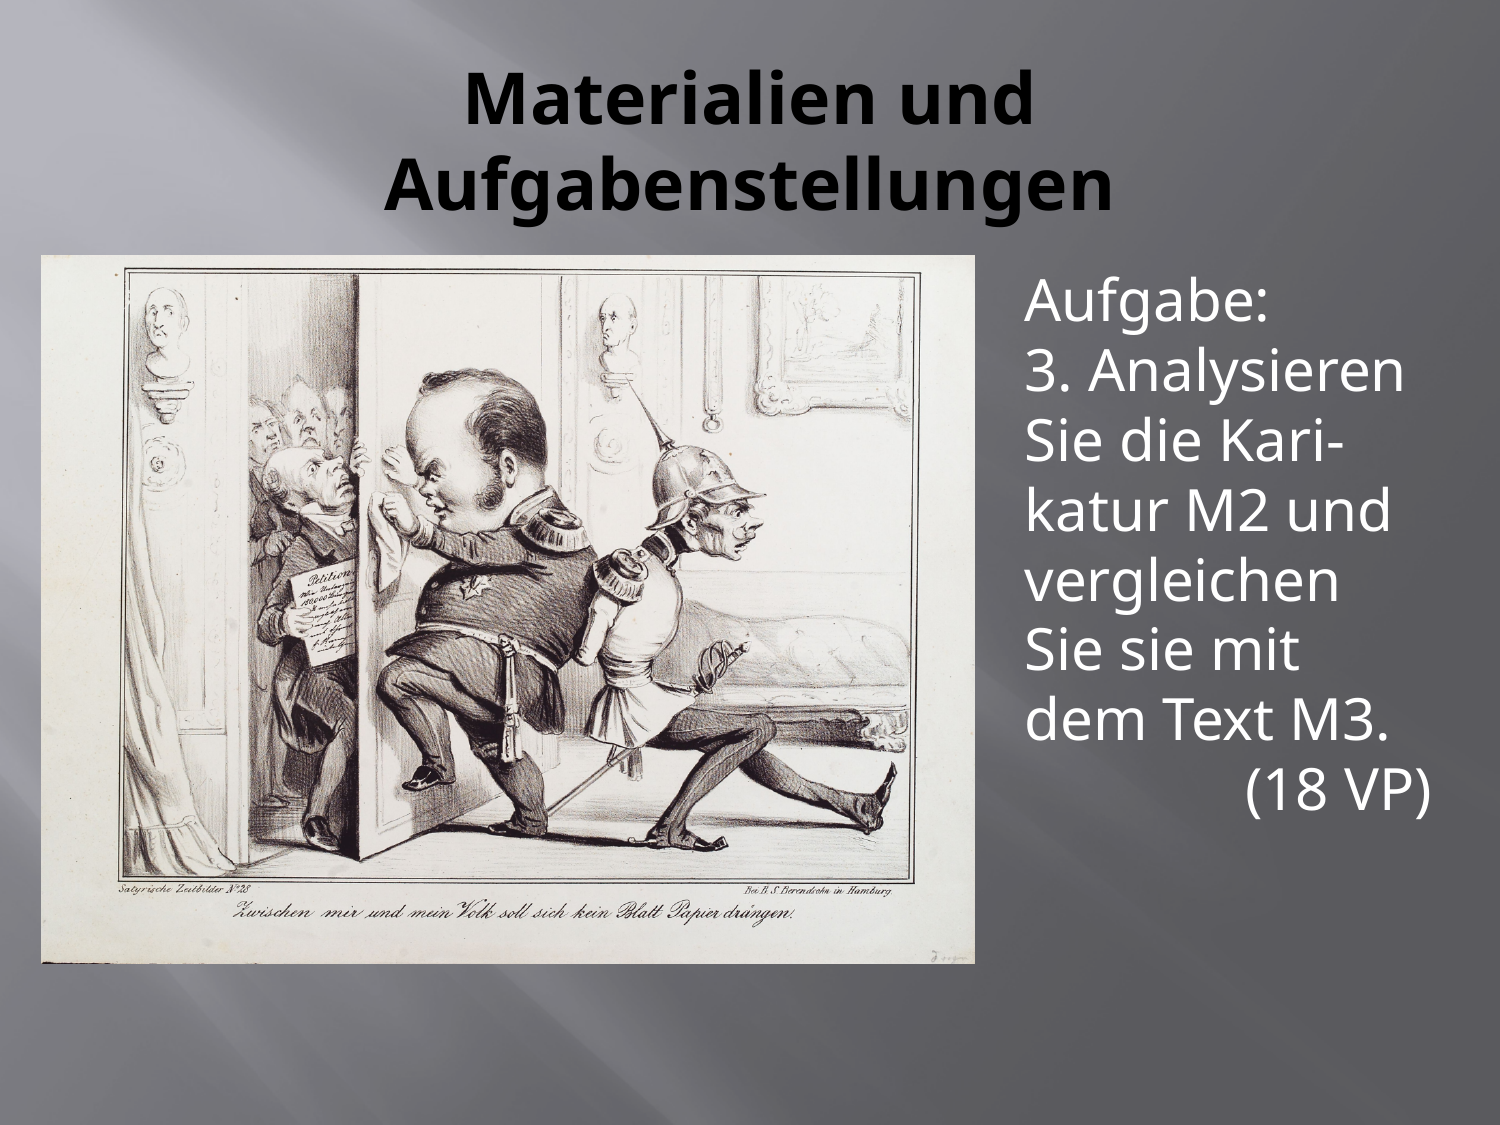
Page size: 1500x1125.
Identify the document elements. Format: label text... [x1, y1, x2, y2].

title Materialien und Aufgabenstellungen [75, 45, 1425, 233]
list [40, 255, 975, 965]
text_box Aufgabe: 3. Analysieren Sie die Kari-katur M2 und vergleichen Sie sie mit dem Text M3. (18 VP) [1009, 255, 1447, 830]
